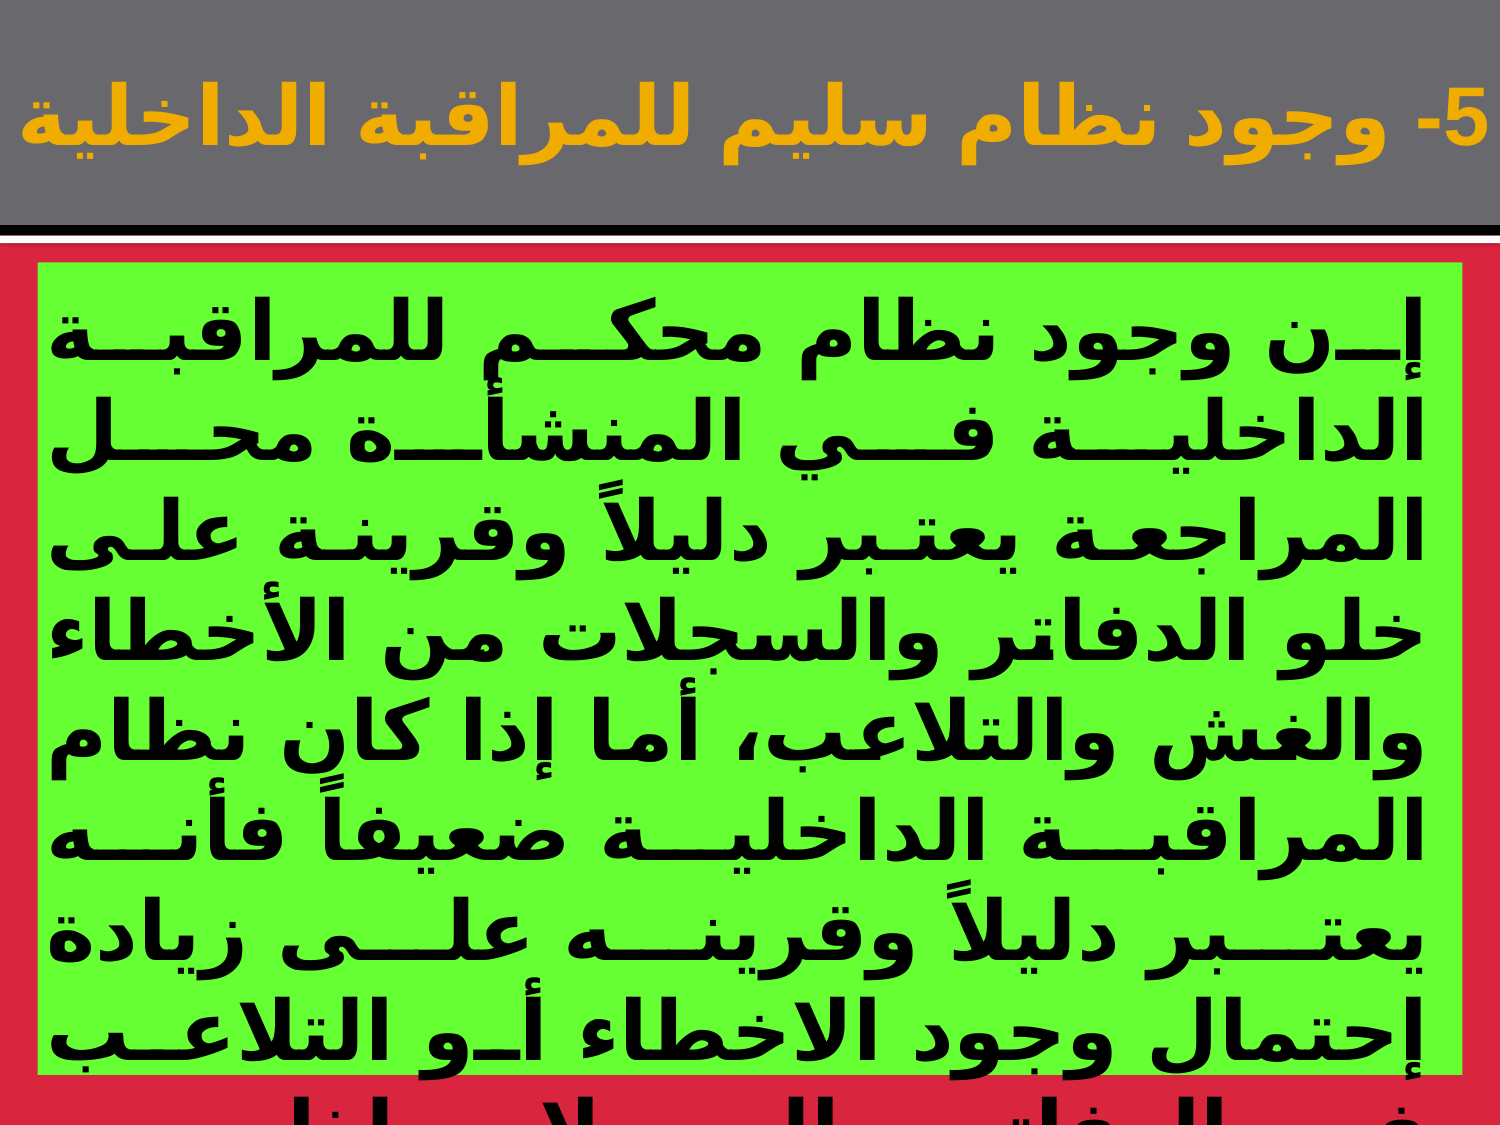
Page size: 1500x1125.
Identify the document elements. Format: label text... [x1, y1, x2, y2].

list إن وجود نظام محكم للمراقبة الداخلية في المنشأة محل المراجعة يعتبر دليلاً وقرينة على خلو الدفاتر والسجلات من الأخطاء والغش والتلاعب، أما إذا كان نظام المراقبة الداخلية ضعيفاً فأنه يعتبر دليلاً وقرينه على زيادة إحتمال وجود الاخطاء أو التلاعب في الدفاتر والسجلات، لذا يجب على مراجع الحسابات قبل بدء مراجعة المنشأة أن يفحص نظام المراقبة الداخلية ووفقاً لذلك يضع برنامج مراجعته ويحدد كمية الاختبارات اللازمة لها [37, 262, 1463, 1075]
title 5- وجود نظام سليم للمراقبة الداخلية [0, 0, 1500, 225]
